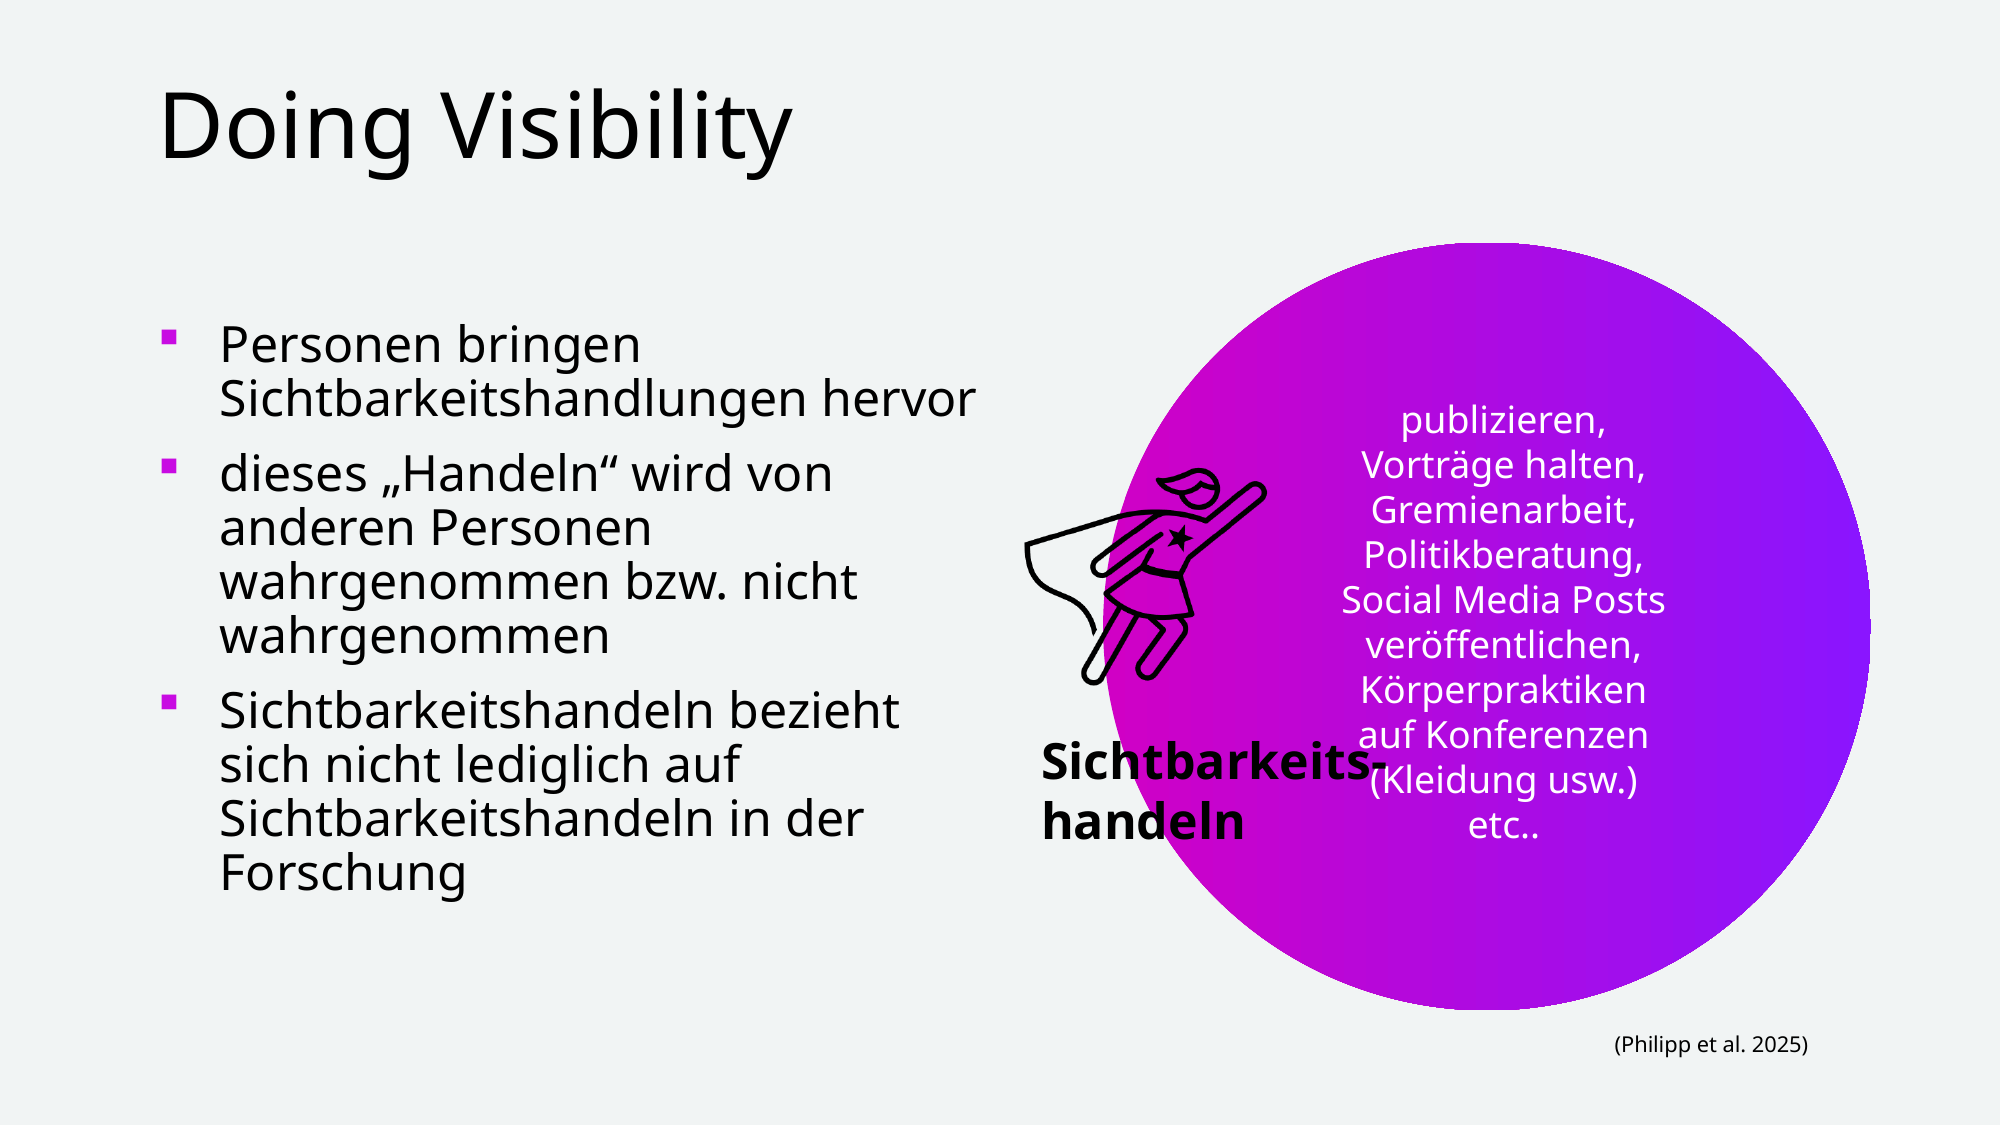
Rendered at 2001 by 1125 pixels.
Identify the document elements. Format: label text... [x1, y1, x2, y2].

title Doing Visibility [137, 59, 1863, 278]
list Personen bringen Sichtbarkeitshandlungen hervor dieses „Handeln“ wird von anderen Personen wahrgenommen bzw. nicht wahrgenommen Sichtbarkeitshandeln bezieht sich nicht lediglich auf Sichtbarkeitshandeln in der Forschung [137, 299, 1000, 1014]
text_box Sichtbarkeits-handeln [1026, 722, 1410, 858]
text_box publizieren, Vorträge halten, Gremienarbeit, Politikberatung, Social Media Posts veröffentlichen, Körperpraktiken auf Konferenzen (Kleidung usw.) etc.. [1312, 389, 1696, 854]
text_box [1109, 278, 1872, 1012]
text_box (Philipp et al. 2025) [1599, 1023, 1835, 1065]
picture [1019, 449, 1273, 703]
